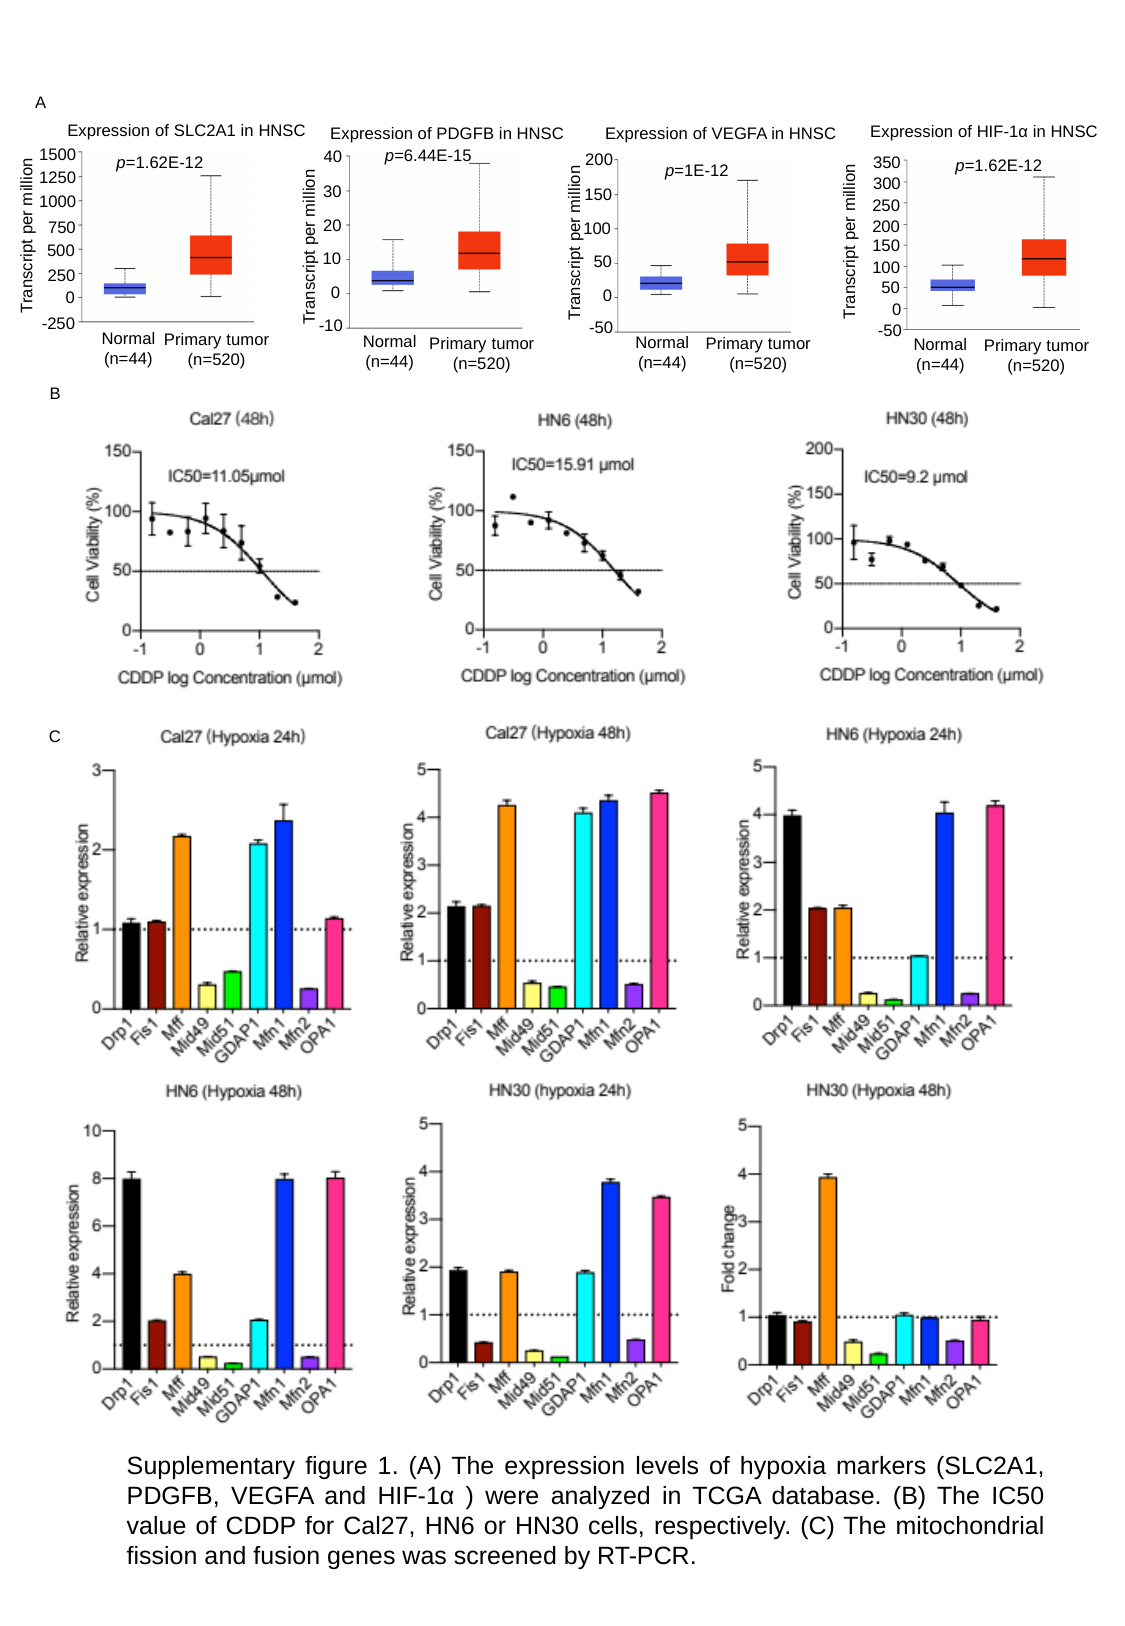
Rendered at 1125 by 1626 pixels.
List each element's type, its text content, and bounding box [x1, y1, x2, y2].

text_box Supplementary figure 1. (A) The expression levels of hypoxia markers (SLC2A1, PDGFB, VEGFA and HIF-1α ) were analyzed in TCGA database. (B) The IC50 value of CDDP for Cal27, HN6 or HN30 cells, respectively. (C) The mitochondrial fission and fusion genes was screened by RT-PCR. [111, 1442, 1062, 1577]
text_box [8, 84, 1117, 383]
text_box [34, 712, 1125, 1429]
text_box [34, 375, 1060, 695]
